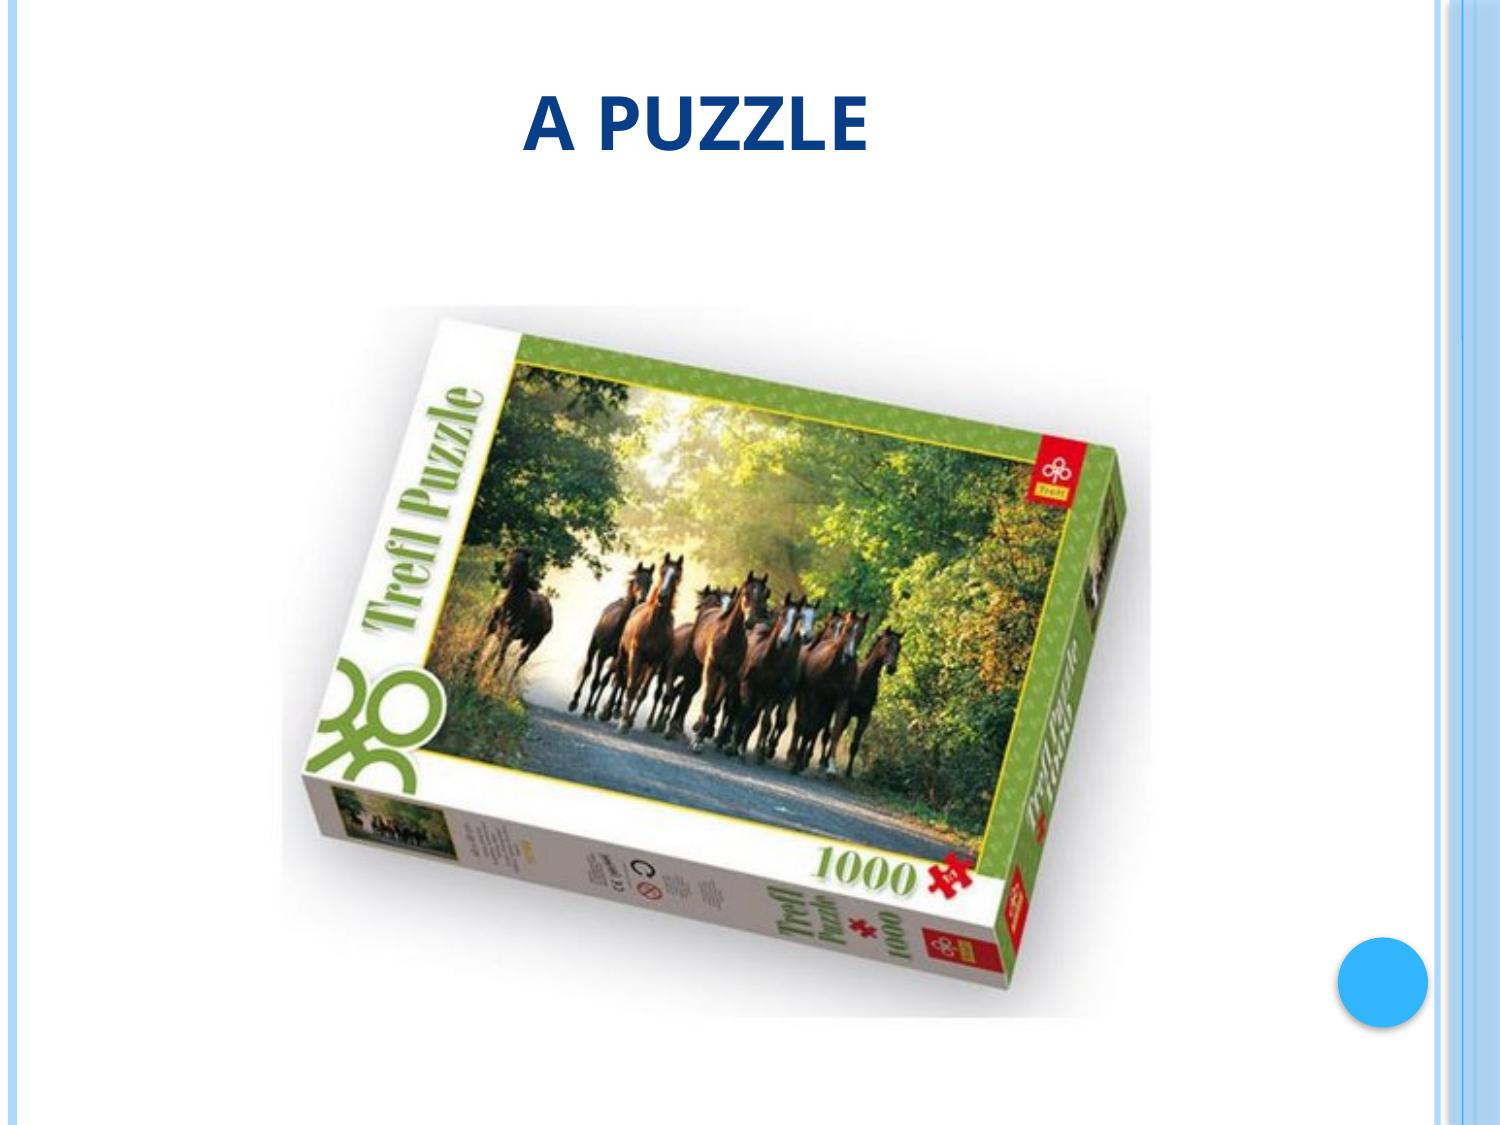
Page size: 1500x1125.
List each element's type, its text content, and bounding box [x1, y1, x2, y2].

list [253, 302, 1243, 1031]
title a puzzle [75, 45, 1300, 173]
